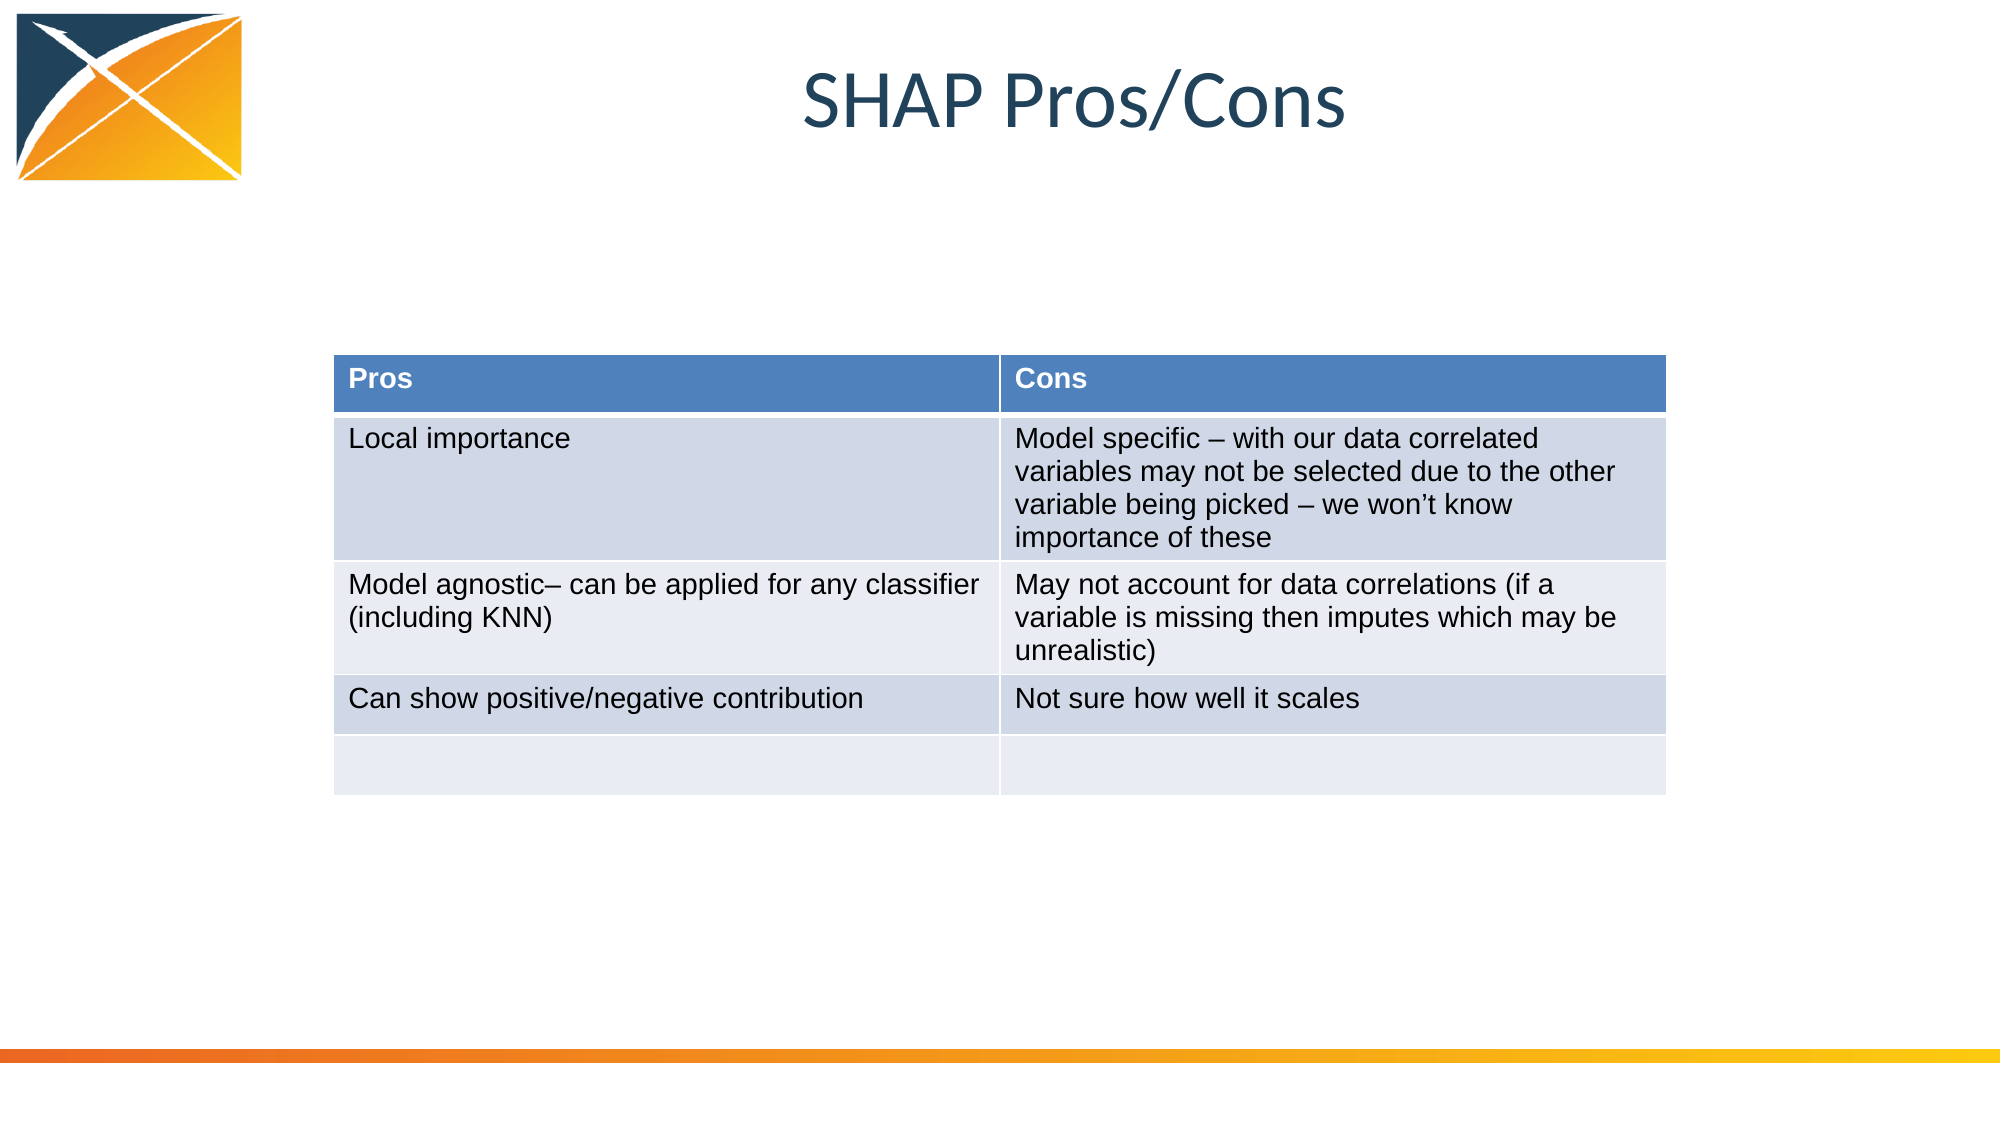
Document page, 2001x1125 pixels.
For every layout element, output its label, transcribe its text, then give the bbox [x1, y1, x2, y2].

table_cell May not account for data correlations (if a variable is missing then imputes which may be unrealistic) [1001, 562, 1666, 674]
table_cell Model agnostic– can be applied for any classifier (including KNN) [334, 562, 999, 674]
table_cell Not sure how well it scales [1001, 675, 1666, 734]
table_cell Can show positive/negative contribution [334, 675, 999, 734]
picture [0, 0, 274, 200]
table_cell [1001, 736, 1666, 795]
table_header Pros [334, 355, 999, 412]
table_cell [334, 736, 999, 795]
table_header Cons [1001, 355, 1666, 412]
table_cell Model specific – with our data correlated variables may not be selected due to the other variable being picked – we won’t know importance of these [1001, 418, 1666, 560]
table_cell Local importance [334, 418, 999, 560]
title SHAP Pros/Cons [249, 24, 1900, 163]
